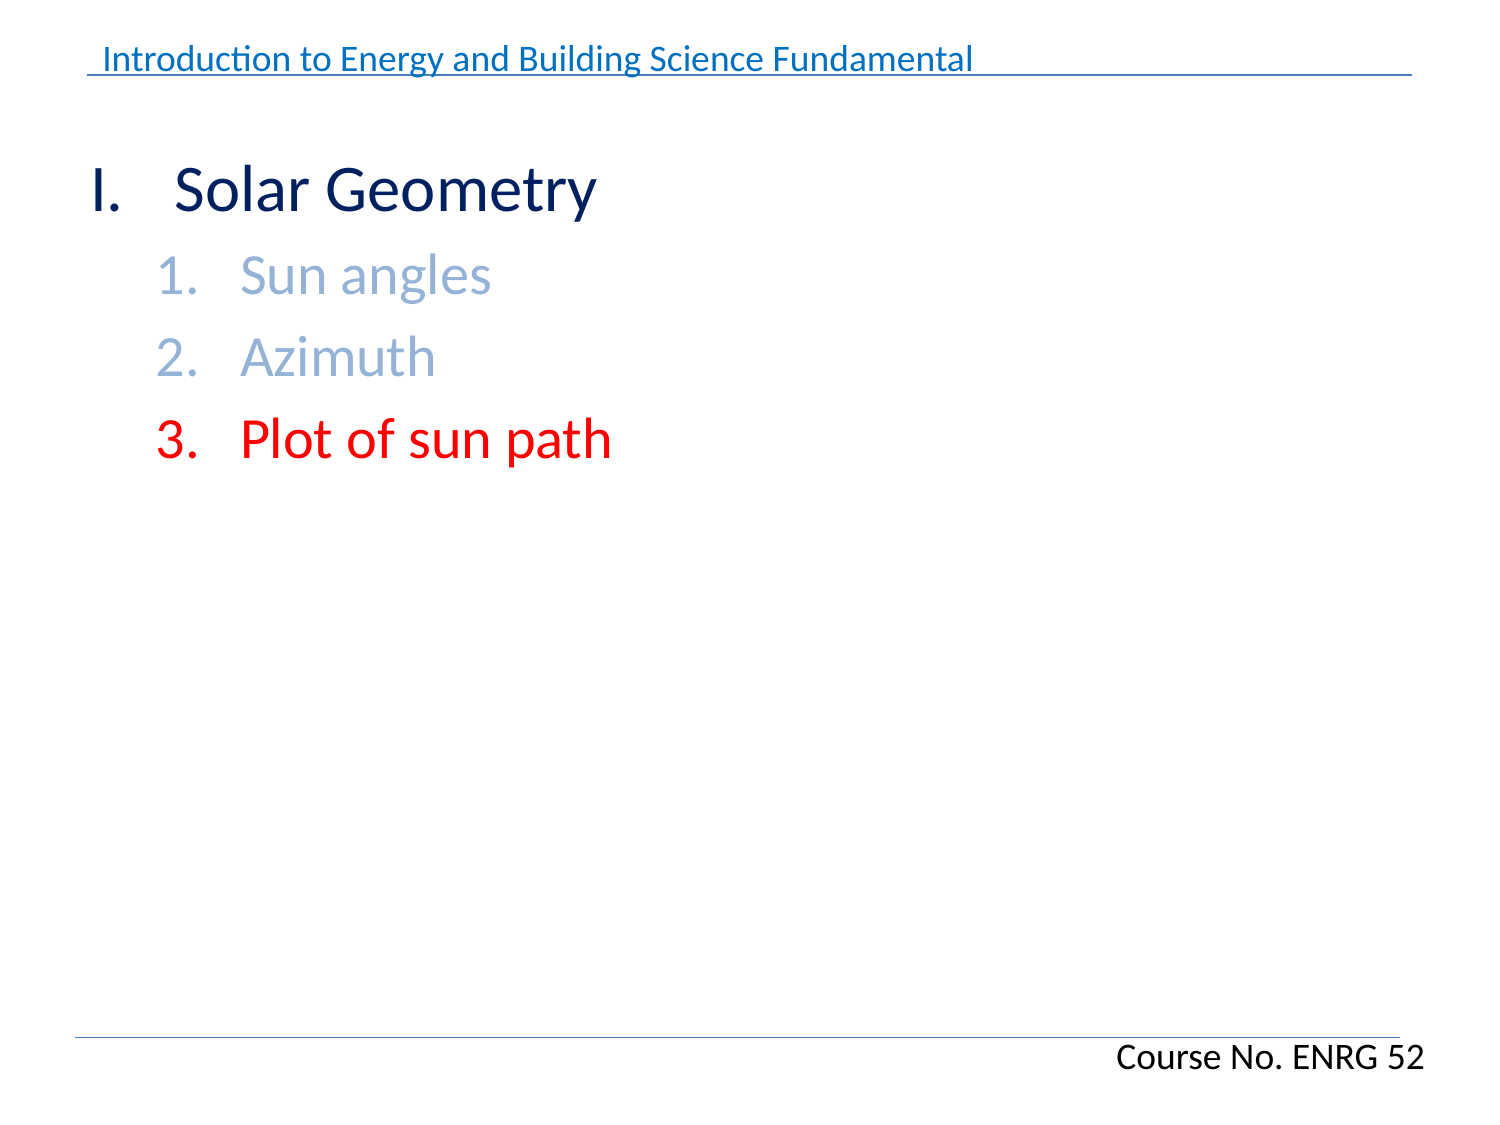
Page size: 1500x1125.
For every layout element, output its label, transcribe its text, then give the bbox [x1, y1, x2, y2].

list Solar Geometry Sun angles Azimuth Plot of sun path [75, 137, 1425, 625]
